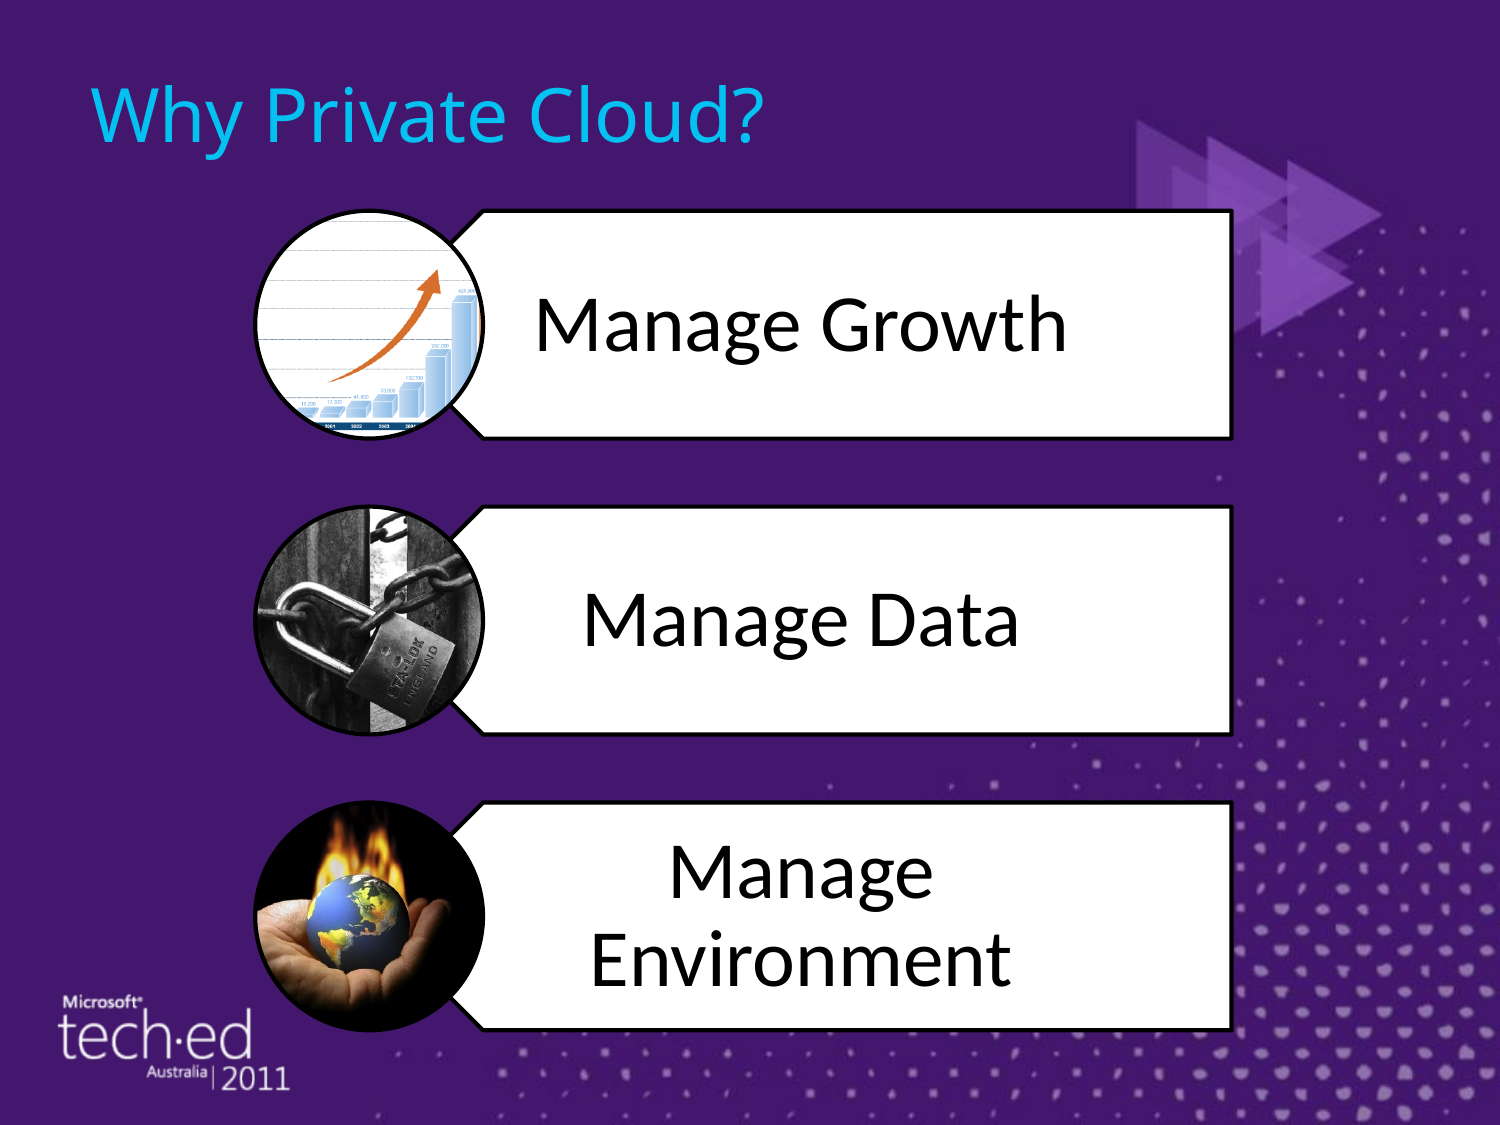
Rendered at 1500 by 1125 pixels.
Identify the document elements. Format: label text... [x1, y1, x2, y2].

title Why Private Cloud? [75, 19, 1425, 207]
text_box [94, 210, 1393, 1031]
picture [0, 0, 1500, 1125]
